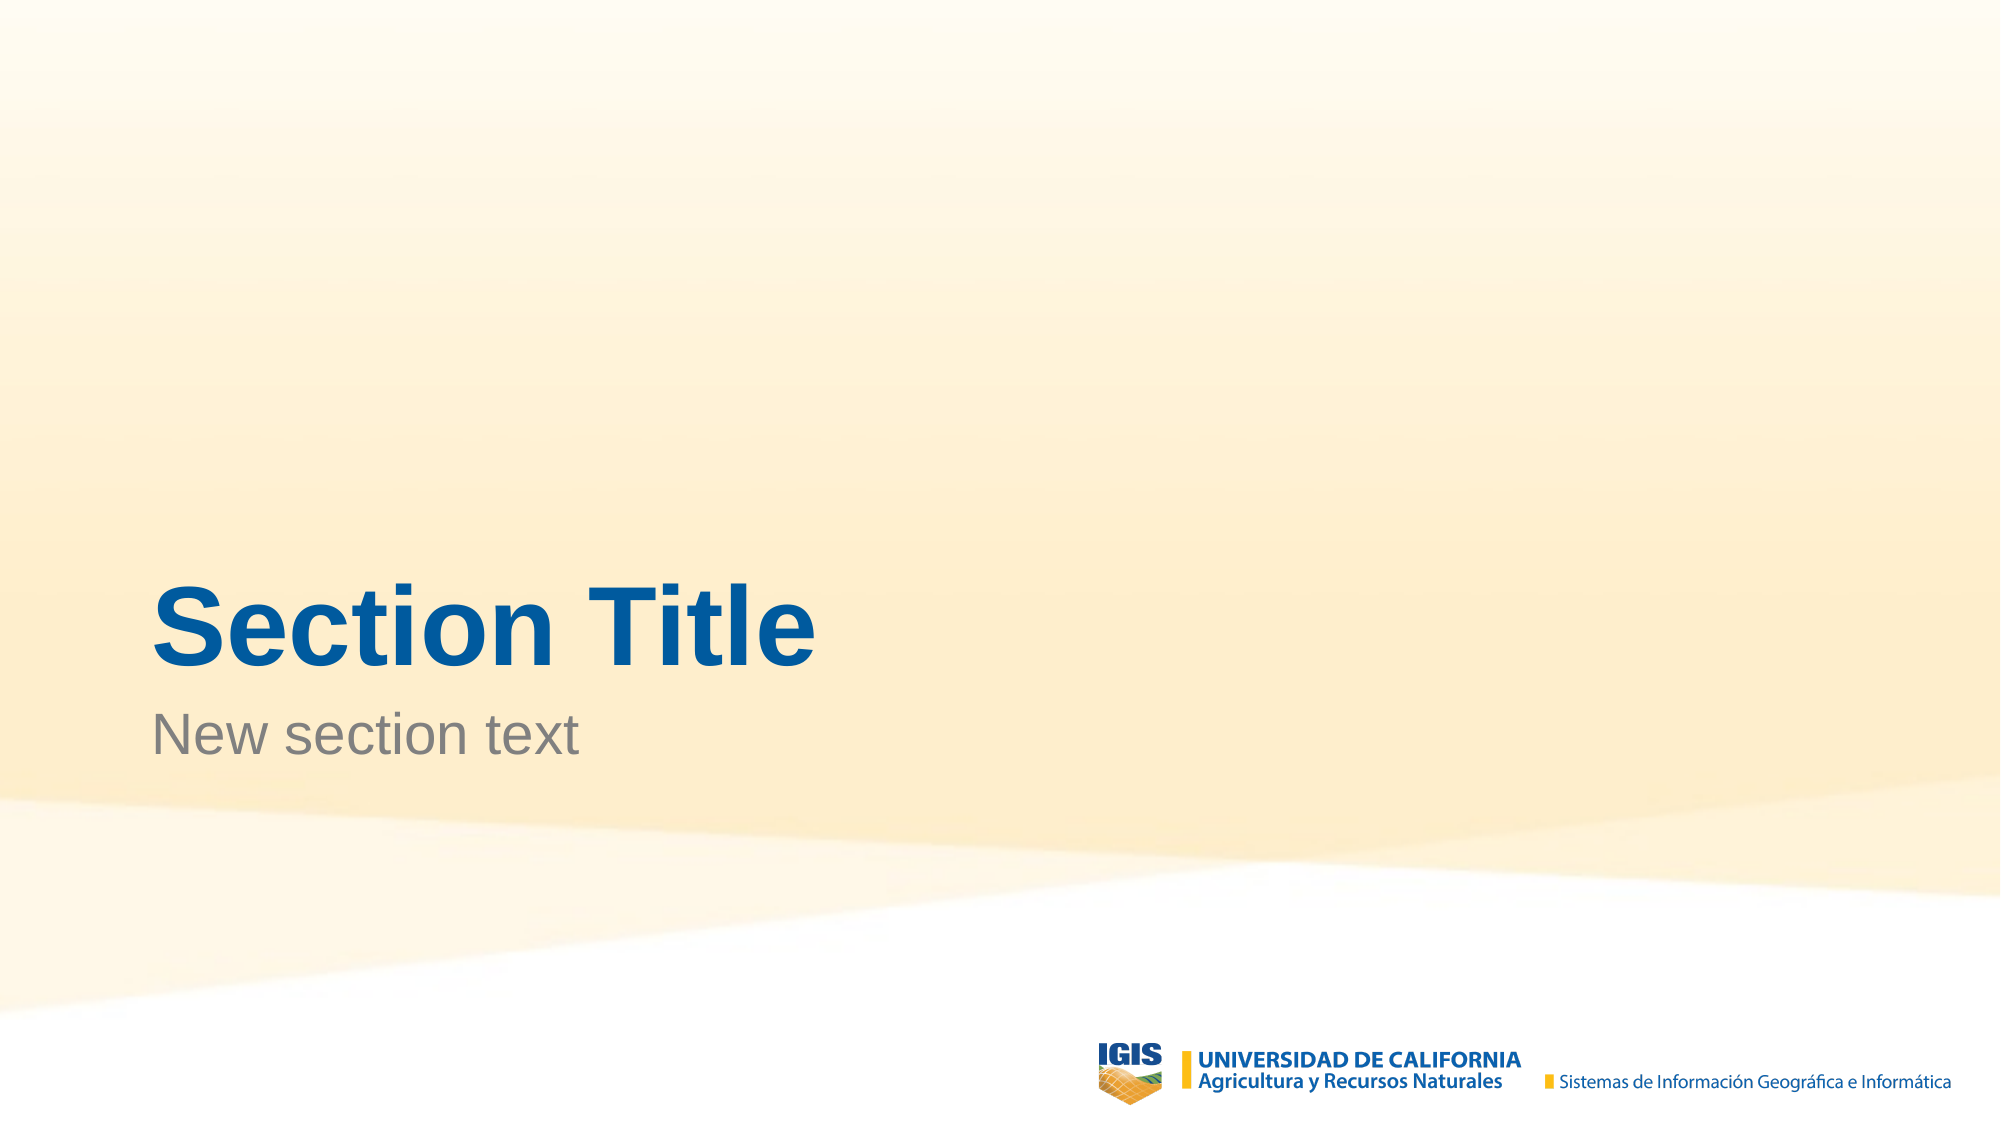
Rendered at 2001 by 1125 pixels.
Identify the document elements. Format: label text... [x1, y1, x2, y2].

picture [0, 0, 2001, 1125]
list New section text [136, 697, 1862, 944]
title Section Title [136, 229, 1862, 697]
